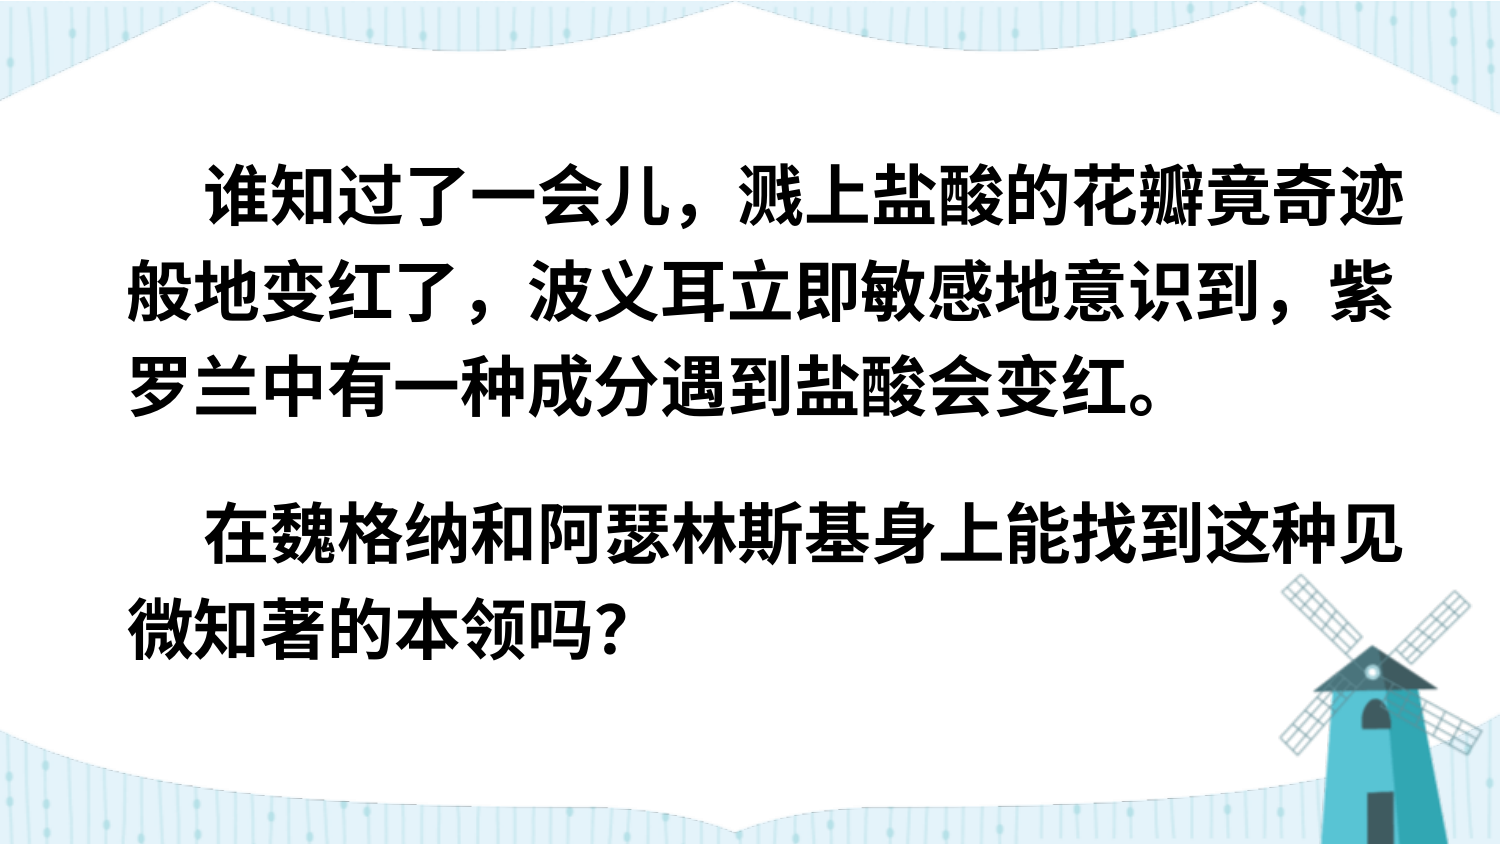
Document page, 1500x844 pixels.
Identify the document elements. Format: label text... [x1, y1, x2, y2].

text_box 在魏格纳和阿瑟林斯基身上能找到这种见微知著的本领吗？ [112, 468, 1424, 676]
picture [0, 0, 1500, 844]
text_box 谁知过了一会儿，溅上盐酸的花瓣竟奇迹般地变红了，波义耳立即敏感地意识到，紫罗兰中有一种成分遇到盐酸会变红。 [112, 130, 1430, 433]
